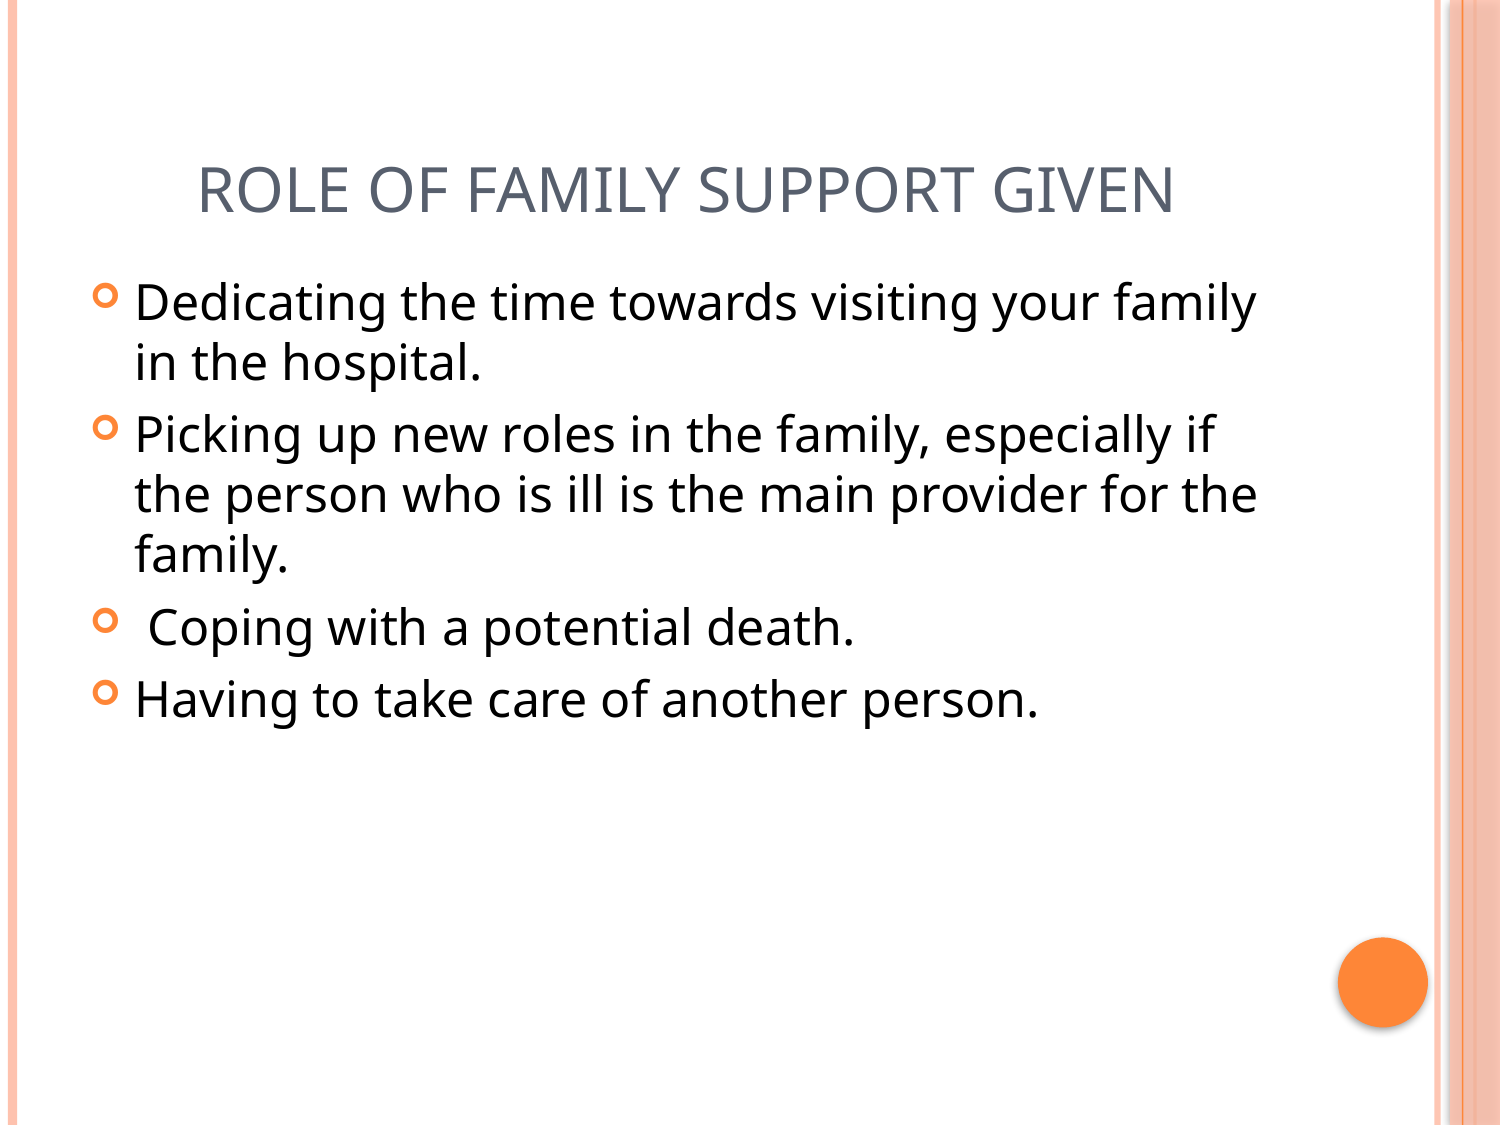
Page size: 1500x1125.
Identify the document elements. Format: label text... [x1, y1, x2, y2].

list Dedicating the time towards visiting your family in the hospital. Picking up new roles in the family, especially if the person who is ill is the main provider for the family. Coping with a potential death. Having to take care of another person. [75, 262, 1300, 1062]
title Role of Family Support Given [75, 45, 1300, 233]
